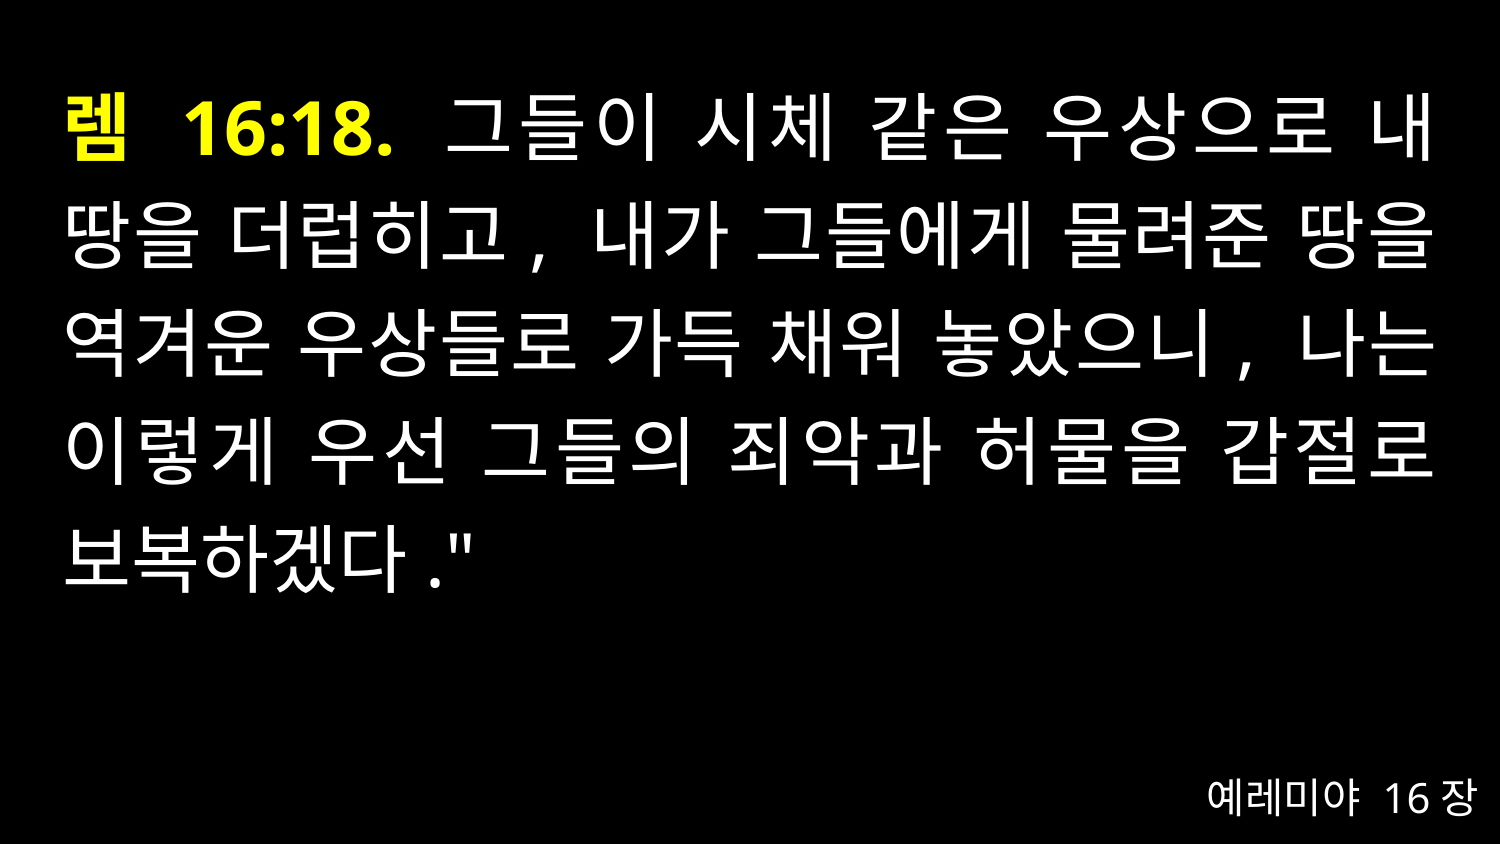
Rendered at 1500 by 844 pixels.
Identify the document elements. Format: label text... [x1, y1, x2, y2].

title 렘 16:18. 그들이 시체 같은 우상으로 내 땅을 더럽히고, 내가 그들에게 물려준 땅을 역겨운 우상들로 가득 채워 놓았으니, 나는 이렇게 우선 그들의 죄악과 허물을 갑절로 보복하겠다." [0, 0, 1500, 844]
subtitle 예레미야 16장 [916, 770, 1500, 844]
